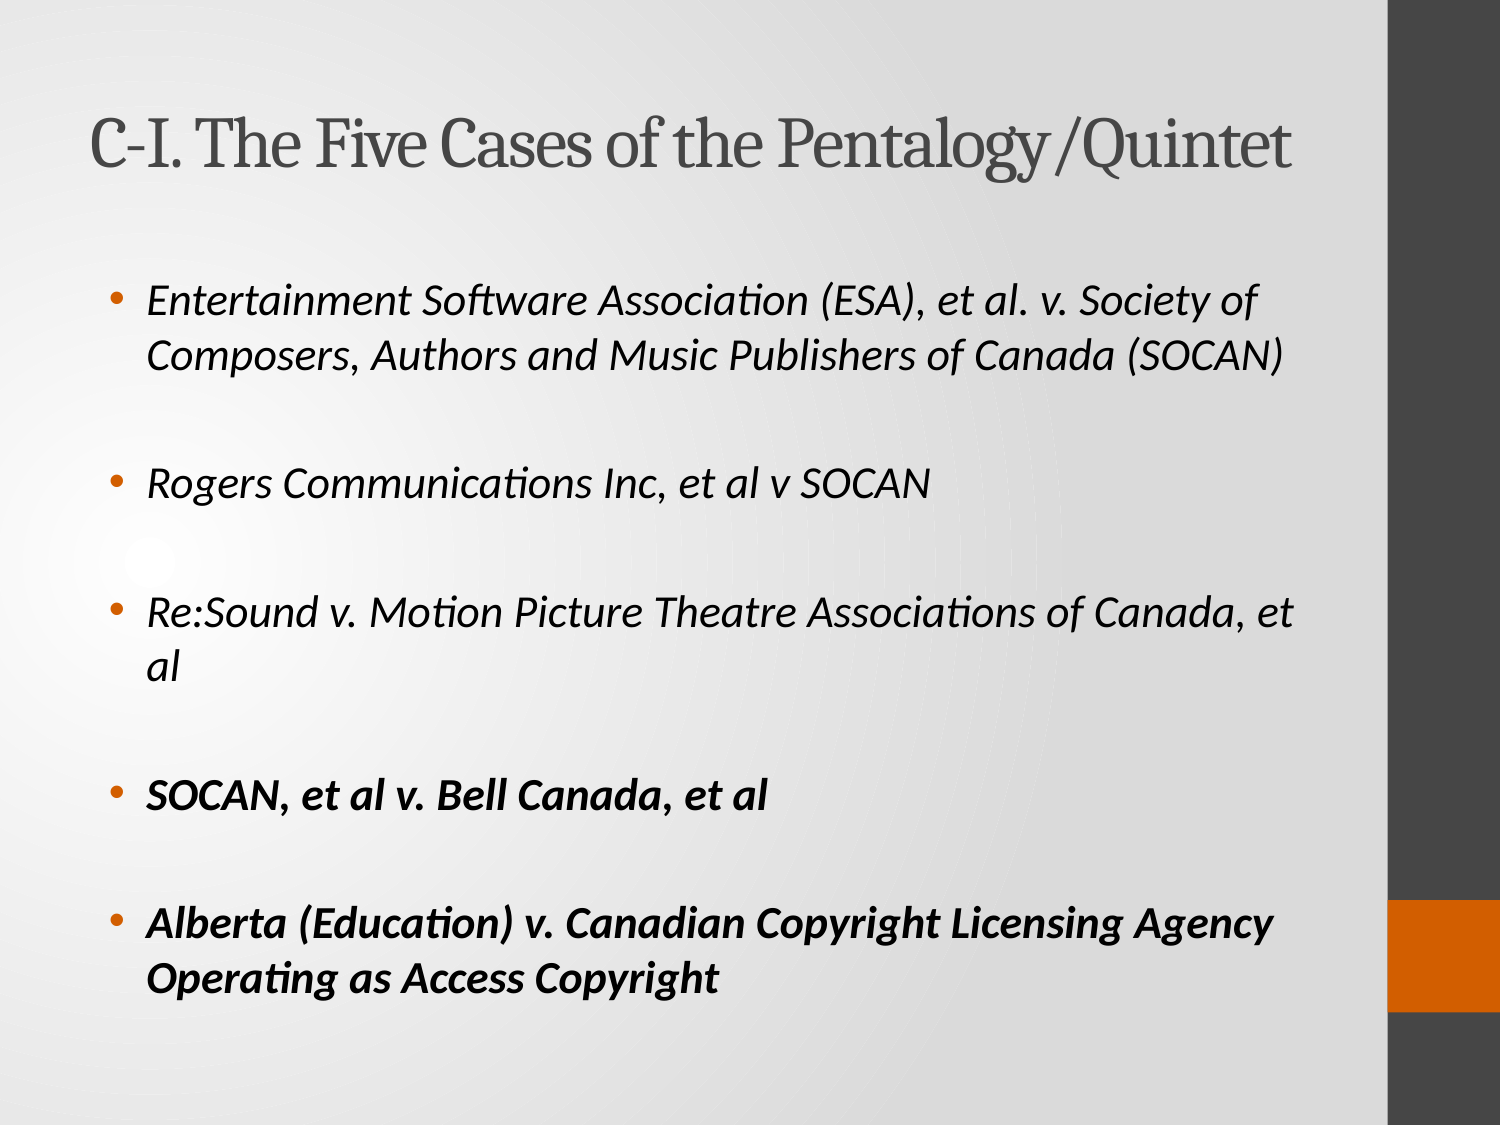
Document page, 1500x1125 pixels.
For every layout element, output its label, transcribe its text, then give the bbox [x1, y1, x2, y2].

list Entertainment Software Association (ESA), et al. v. Society of Composers, Authors and Music Publishers of Canada (SOCAN) Rogers Communications Inc, et al v SOCAN Re:Sound v. Motion Picture Theatre Associations of Canada, et al SOCAN, et al v. Bell Canada, et al Alberta (Education) v. Canadian Copyright Licensing Agency Operating as Access Copyright [75, 262, 1325, 1050]
title C-I. The Five Cases of the Pentalogy/Quintet [75, 45, 1325, 233]
